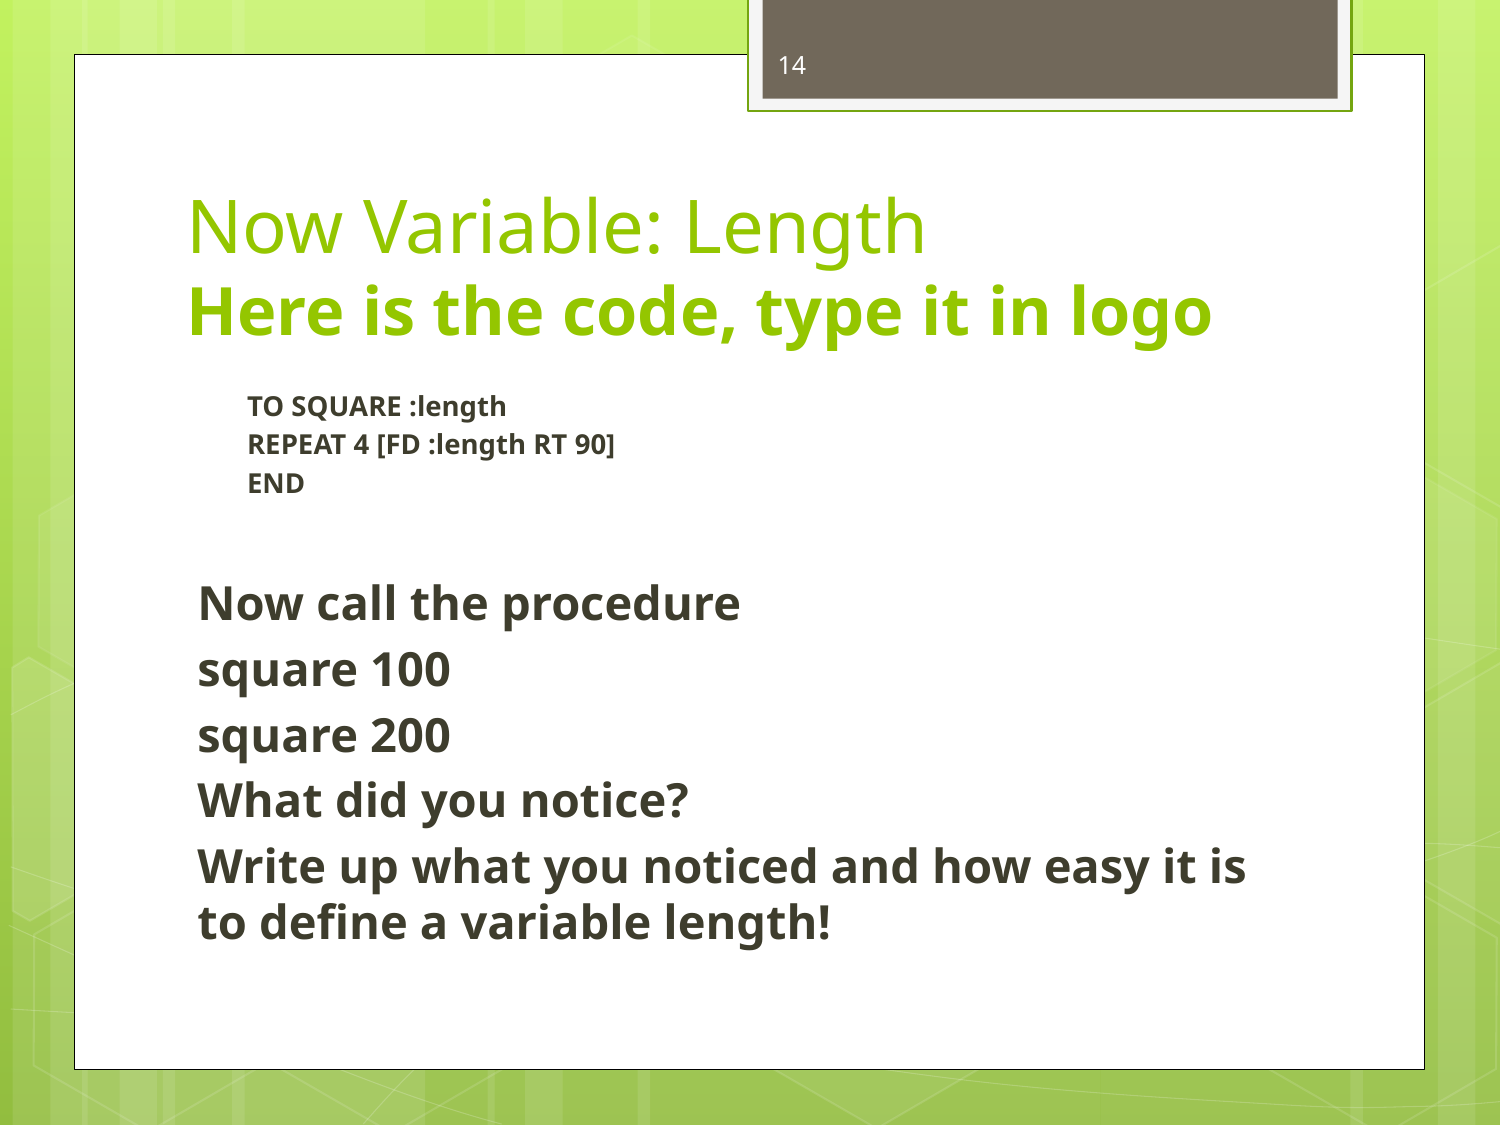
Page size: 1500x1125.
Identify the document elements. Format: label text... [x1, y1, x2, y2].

title Now Variable: Length Here is the code, type it in logo [171, 168, 1324, 357]
slide_number 14 [762, 36, 982, 97]
list TO SQUARE :length REPEAT 4 [FD :length RT 90] END Now call the procedure square 100 square 200 What did you notice? Write up what you noticed and how easy it is to define a variable length! [171, 381, 1283, 957]
